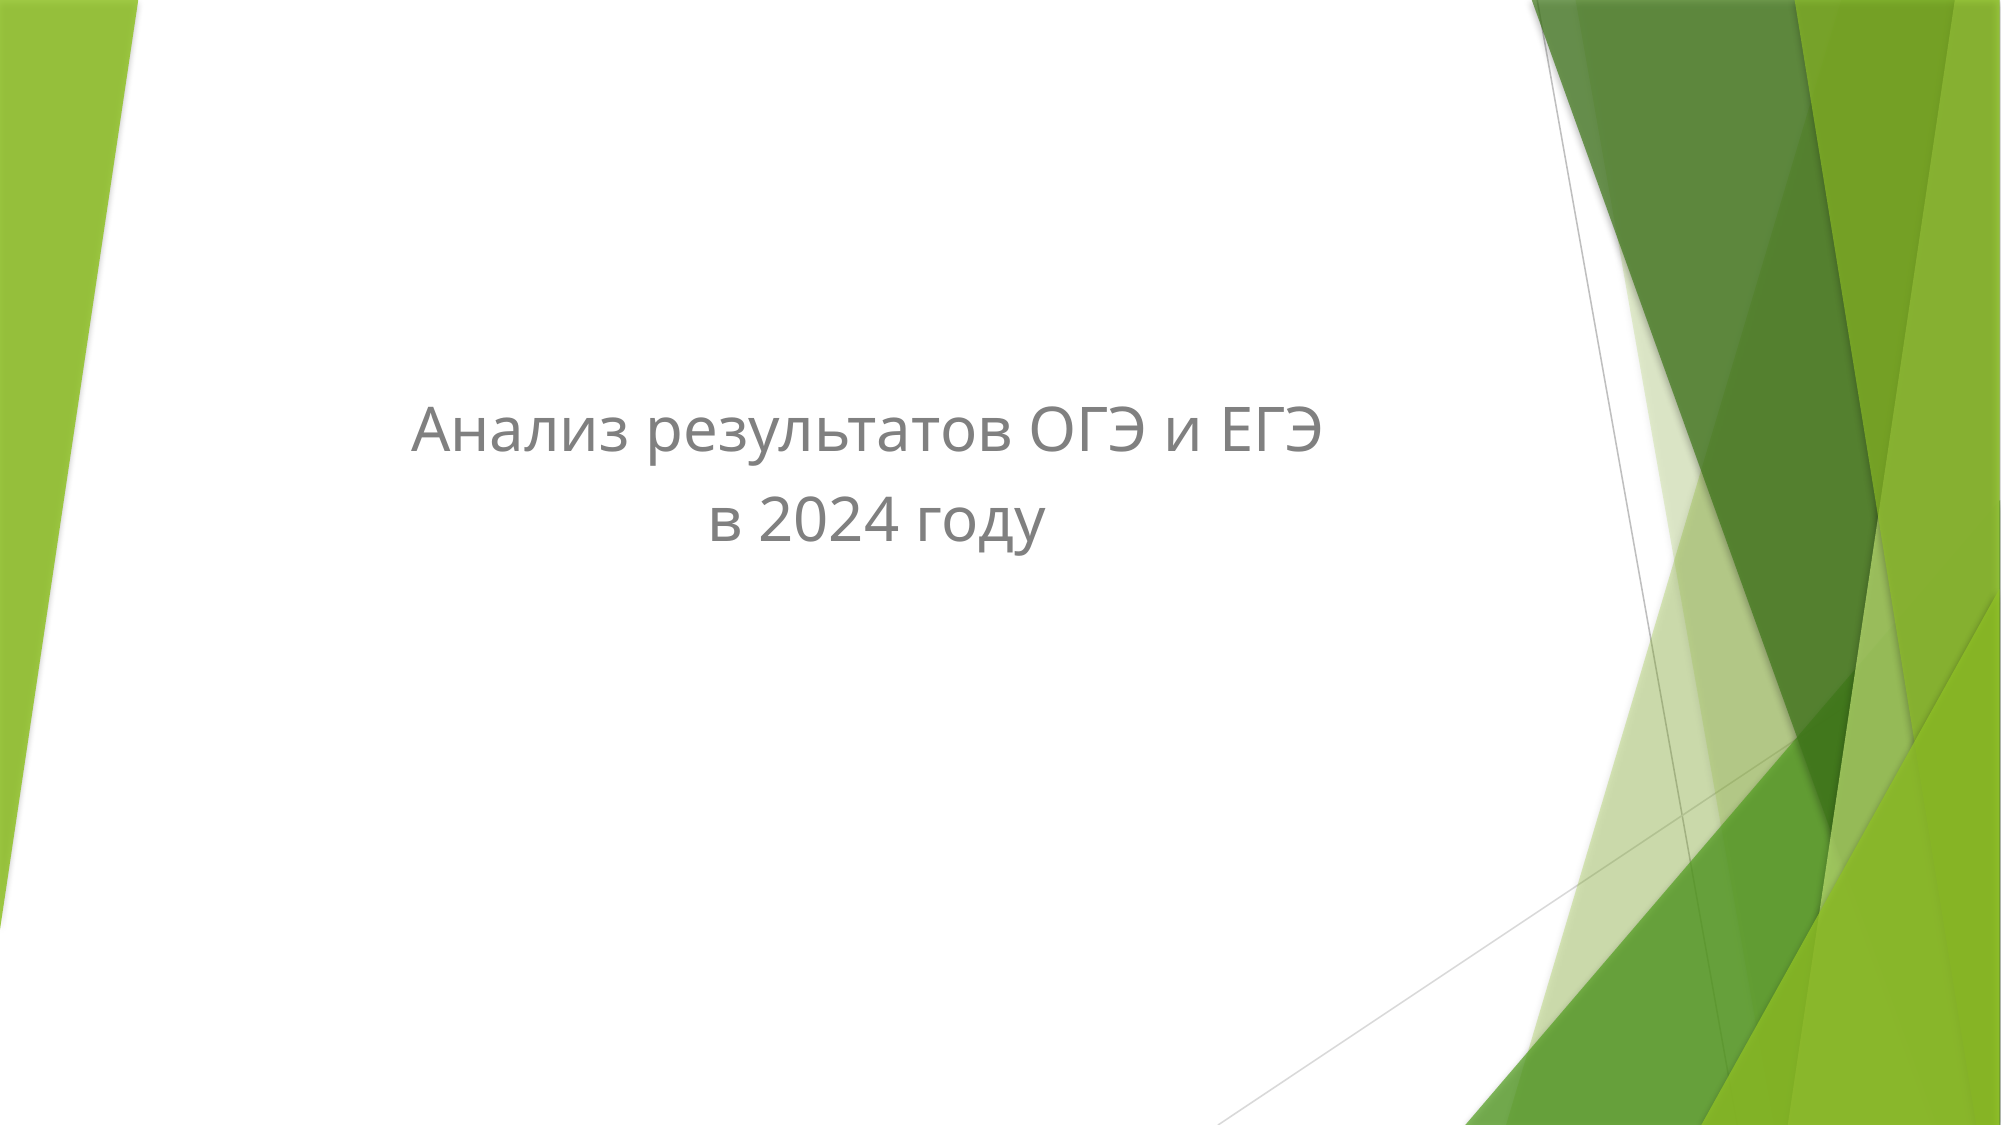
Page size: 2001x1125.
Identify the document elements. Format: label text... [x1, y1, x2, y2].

title АНАЛИЗ РЕЗУЛЬТАТОВ ОГЭ [88, 42, 1583, 530]
subtitle Анализ результатов ОГЭ и ЕГЭ в 2024 году [239, 382, 1514, 563]
